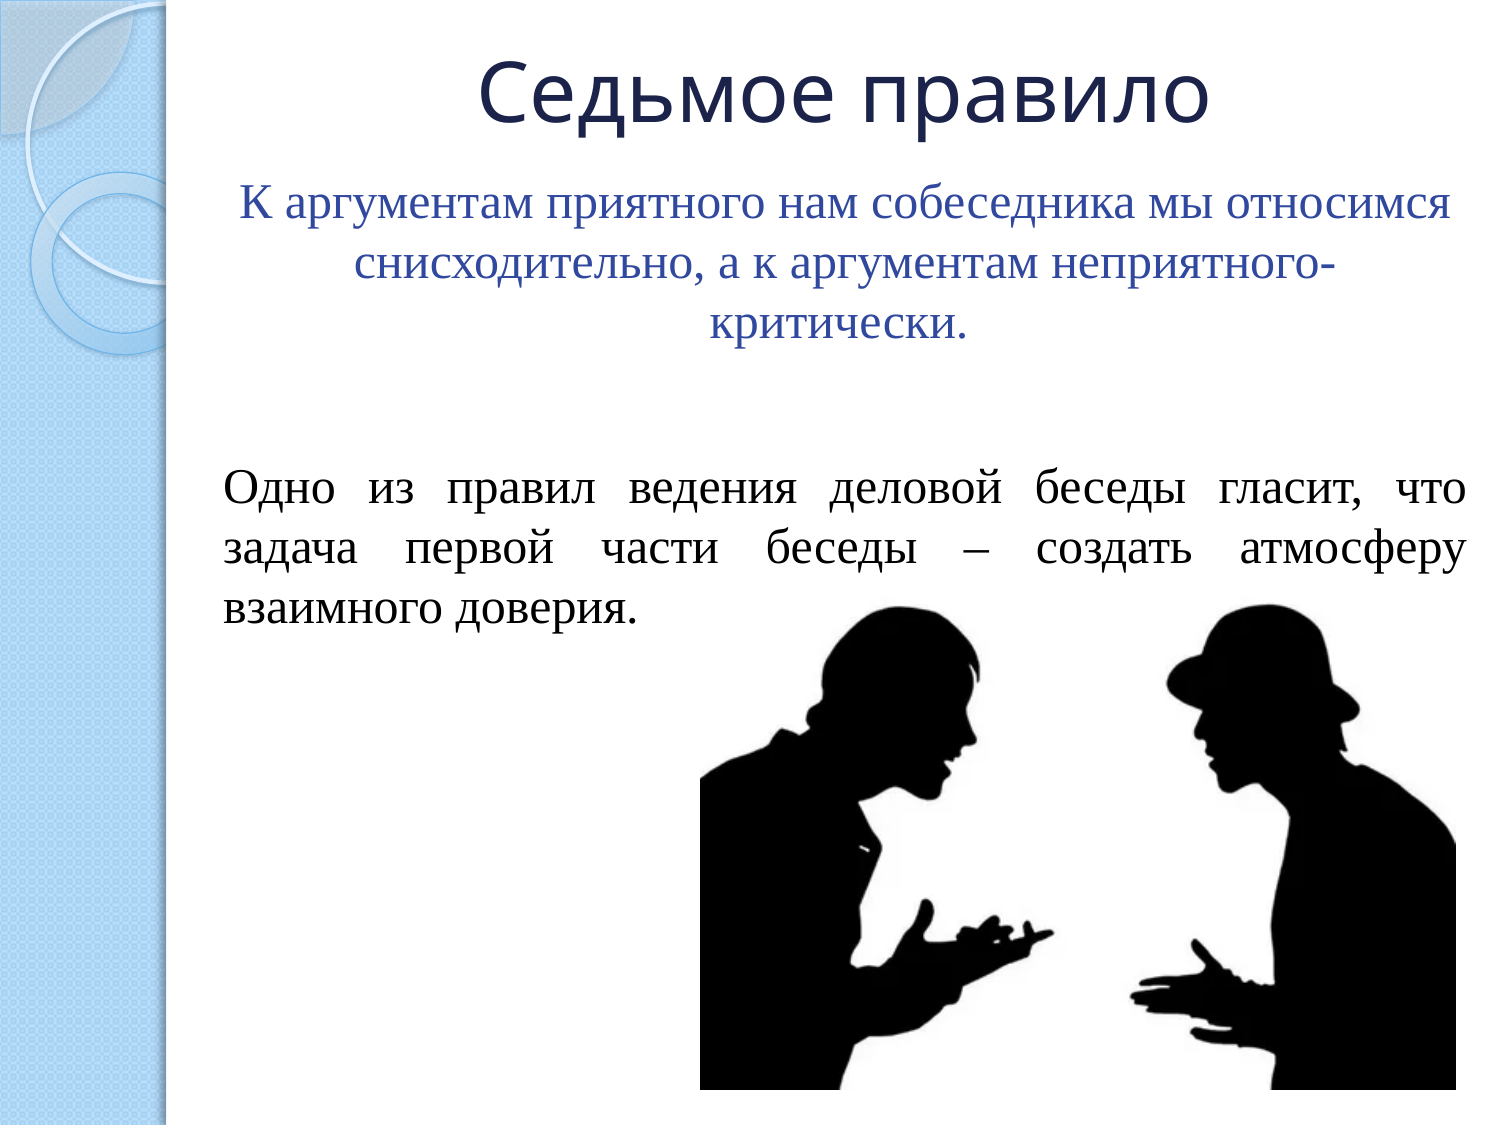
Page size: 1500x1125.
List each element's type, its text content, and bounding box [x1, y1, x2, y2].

picture [699, 585, 1457, 1091]
title Седьмое правило [229, 30, 1460, 147]
list К аргументам приятного нам собеседника мы относимся снисходительно, а к аргументам неприятного- критически. Одно из правил ведения деловой беседы гласит, что задача первой части беседы – создать атмосферу взаимного доверия. [194, 160, 1483, 1071]
